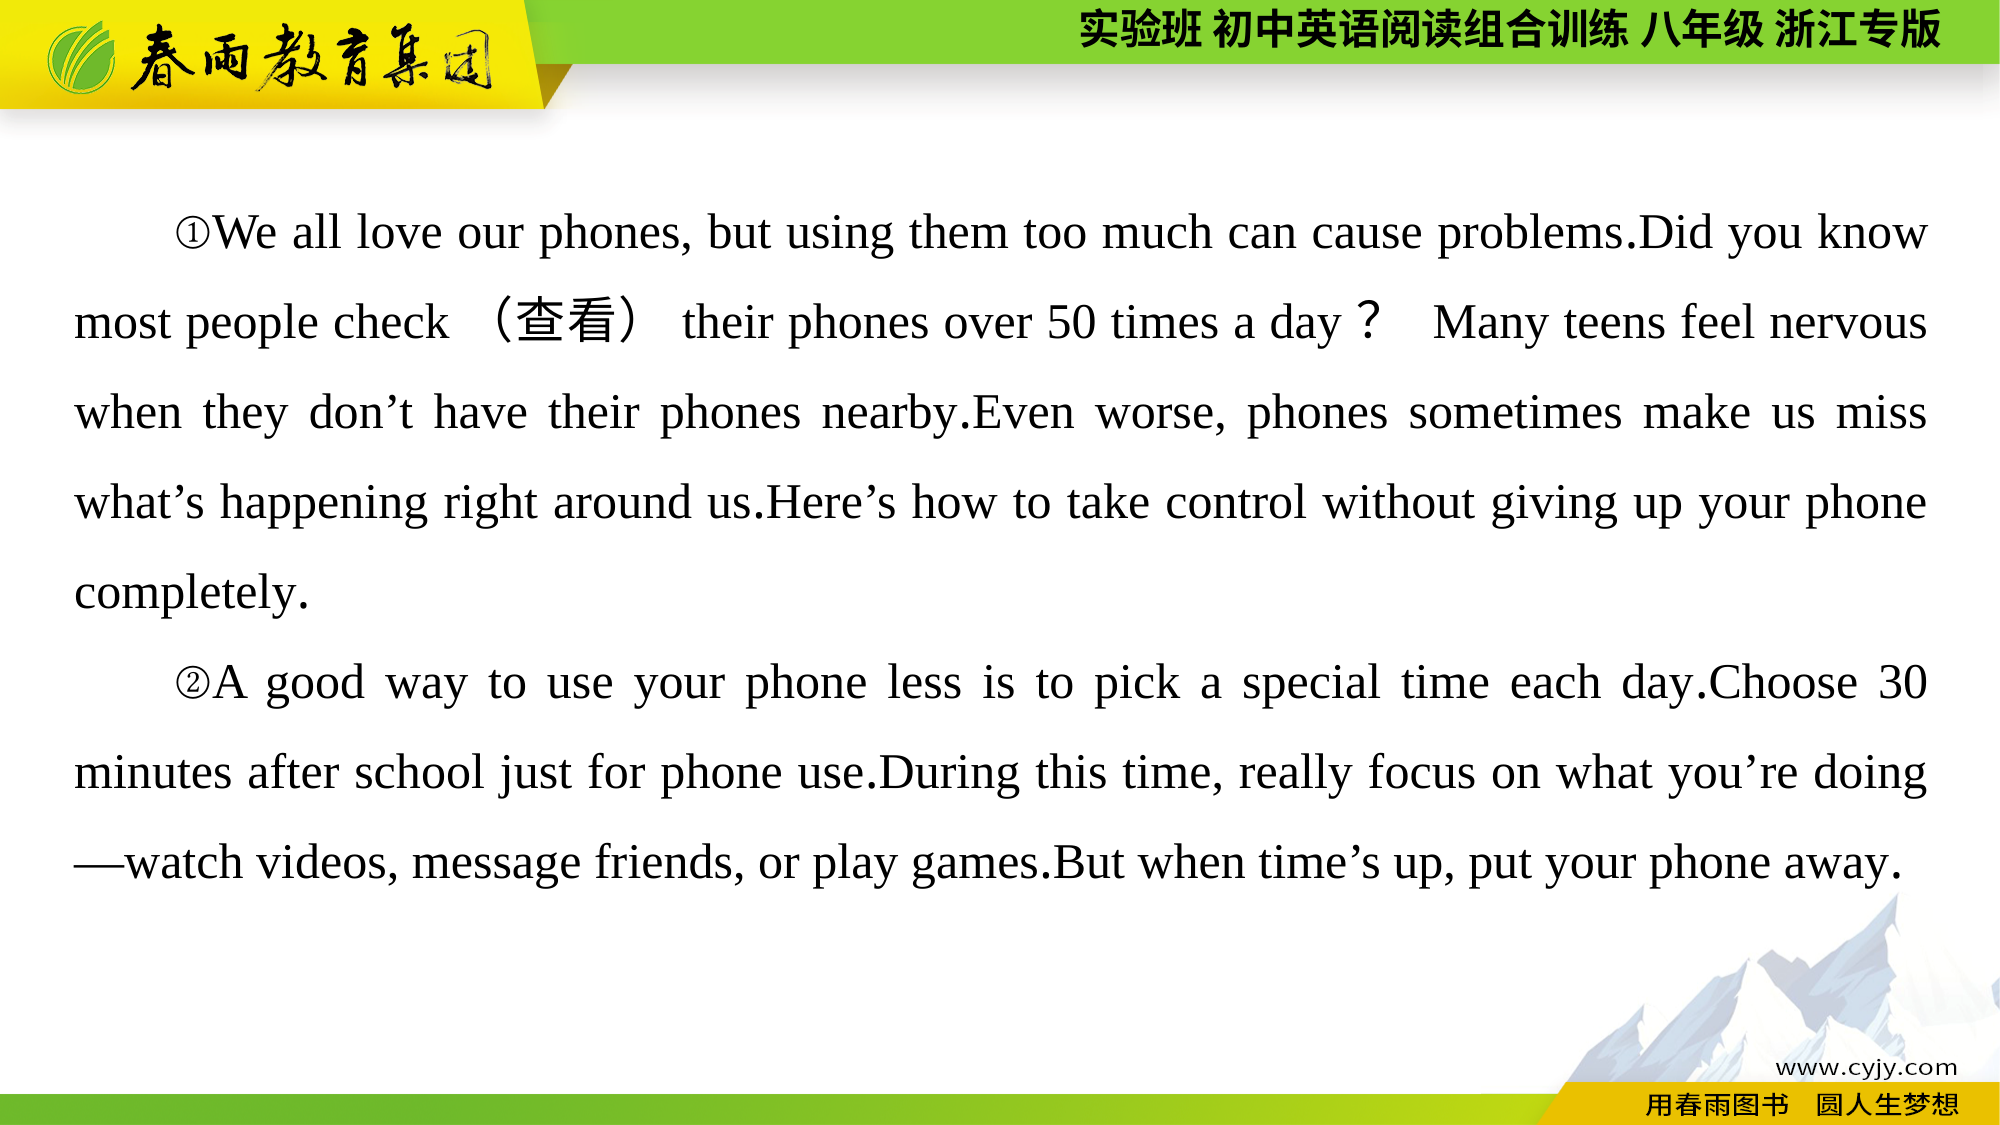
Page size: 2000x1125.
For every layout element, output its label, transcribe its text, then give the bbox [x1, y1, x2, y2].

list ①We all love our phones, but using them too much can cause problems.Did you know most people check（查看）their phones over 50 times a day？ Many teens feel nervous when they don’t have their phones nearby.Even worse, phones sometimes make us miss what’s happening right around us.Here’s how to take control without giving up your phone completely. ②A good way to use your phone less is to pick a special time each day.Choose 30 minutes after school just for phone use.During this time, really focus on what you’re doing—watch videos, message friends, or play games.But when time’s up, put your phone away. [59, 160, 1944, 983]
picture [0, 0, 2000, 1125]
